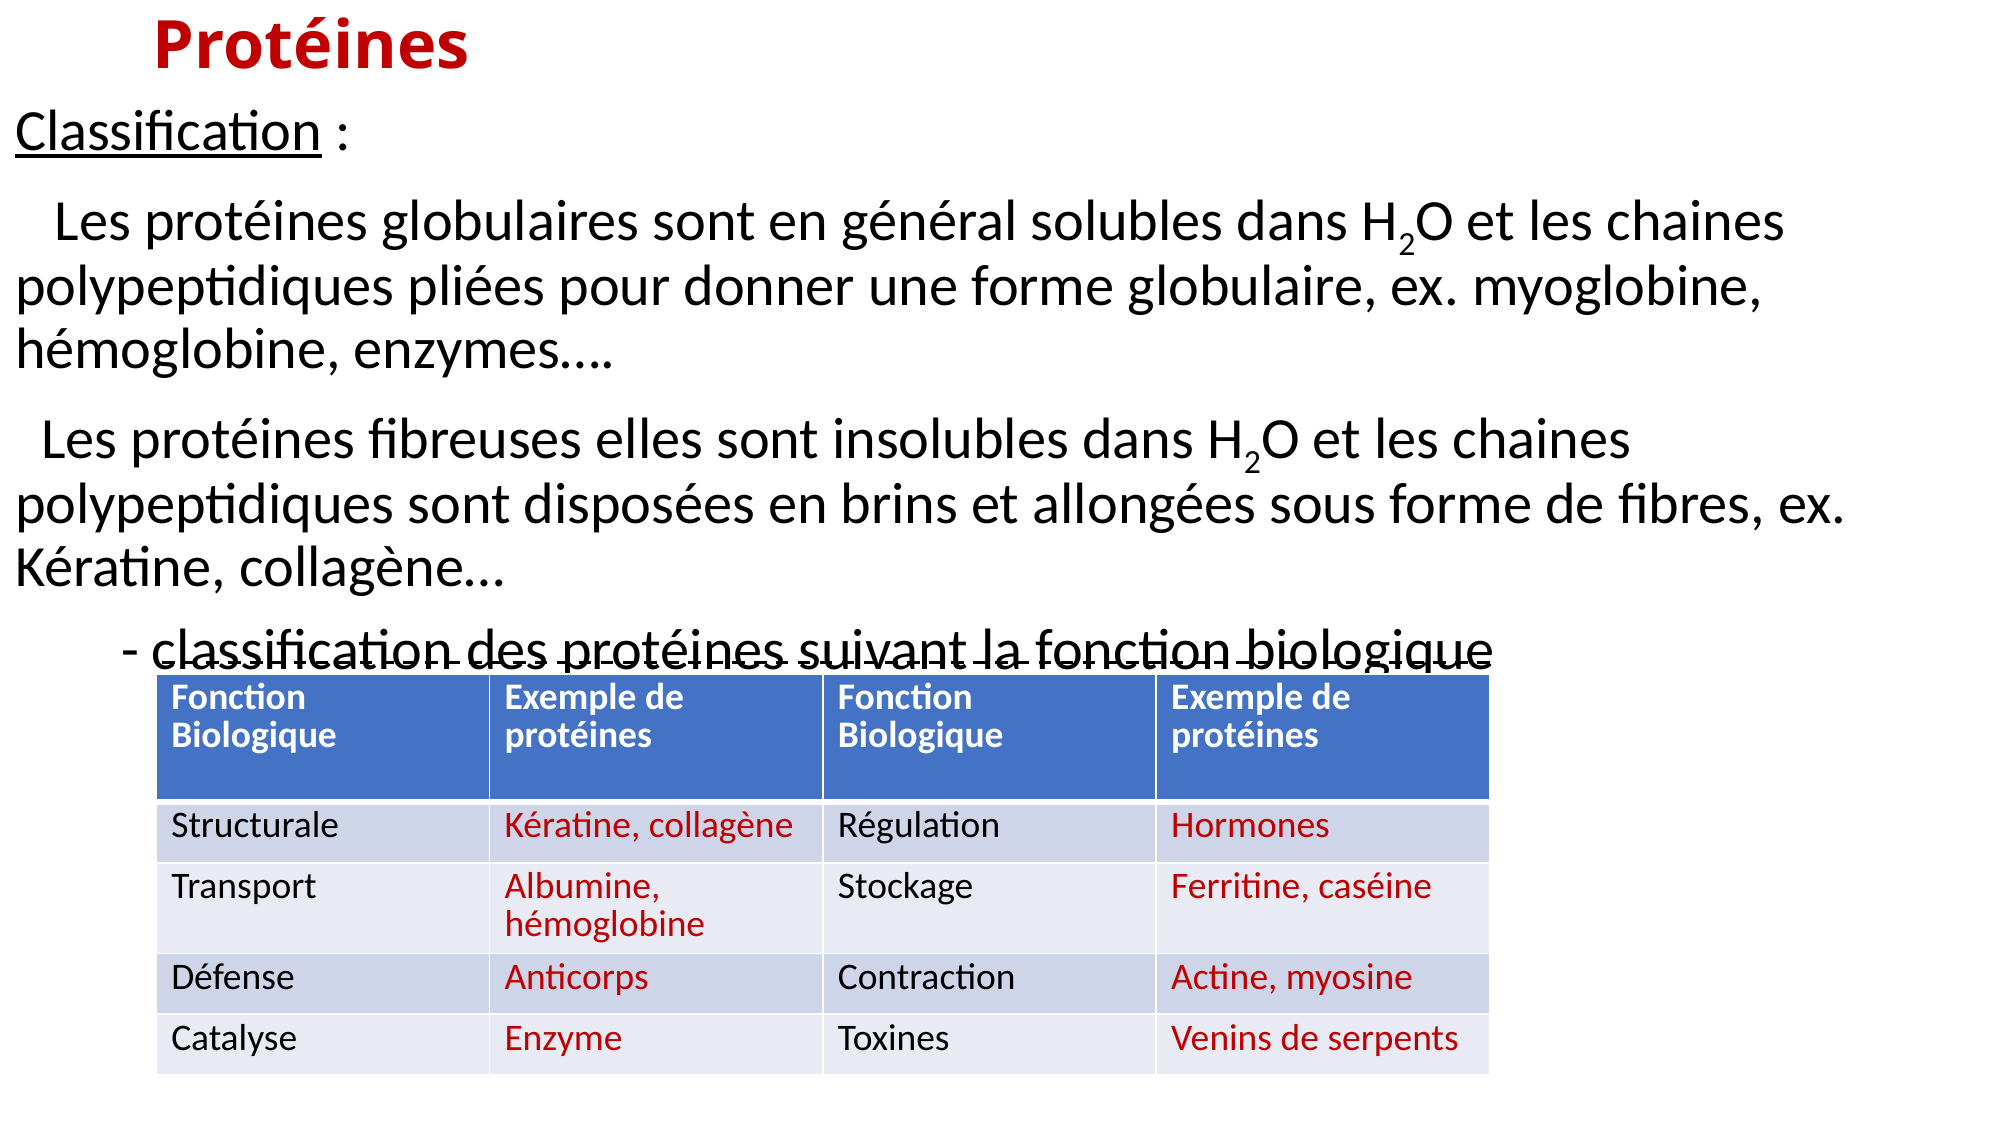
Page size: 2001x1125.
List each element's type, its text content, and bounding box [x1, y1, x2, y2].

table_cell Transport [157, 864, 489, 953]
text_box Classification : Les protéines globulaires sont en général solubles dans H2O et les chaines polypeptidiques pliées pour donner une forme globulaire, ex. myoglobine, hémoglobine, enzymes…. Les protéines fibreuses elles sont insolubles dans H2O et les chaines polypeptidiques sont disposées en brins et allongées sous forme de fibres, ex. Kératine, collagène… - classification des protéines suivant la fonction biologique [0, 92, 2000, 1123]
table_cell Enzyme [490, 1015, 822, 1074]
table_cell Catalyse [157, 1015, 489, 1074]
table_cell Kératine, collagène [490, 805, 822, 862]
table_cell Albumine, hémoglobine [490, 864, 822, 953]
table_cell Contraction [824, 954, 1155, 1013]
table_header Exemple de protéines [1157, 675, 1489, 799]
table_cell Venins de serpents [1157, 1015, 1489, 1074]
table_header Fonction Biologique [824, 675, 1155, 799]
text_box Protéines [137, 0, 1863, 95]
table_cell Stockage [824, 864, 1155, 953]
table_header Fonction Biologique [157, 675, 489, 799]
table_cell Régulation [824, 805, 1155, 862]
table_header Exemple de protéines [490, 675, 822, 799]
table_cell Hormones [1157, 805, 1489, 862]
table_cell Anticorps [490, 954, 822, 1013]
table_cell Toxines [824, 1015, 1155, 1074]
table_cell Actine, myosine [1157, 954, 1489, 1013]
table_cell Structurale [157, 805, 489, 862]
table_cell Ferritine, caséine [1157, 864, 1489, 953]
table_cell Défense [157, 954, 489, 1013]
